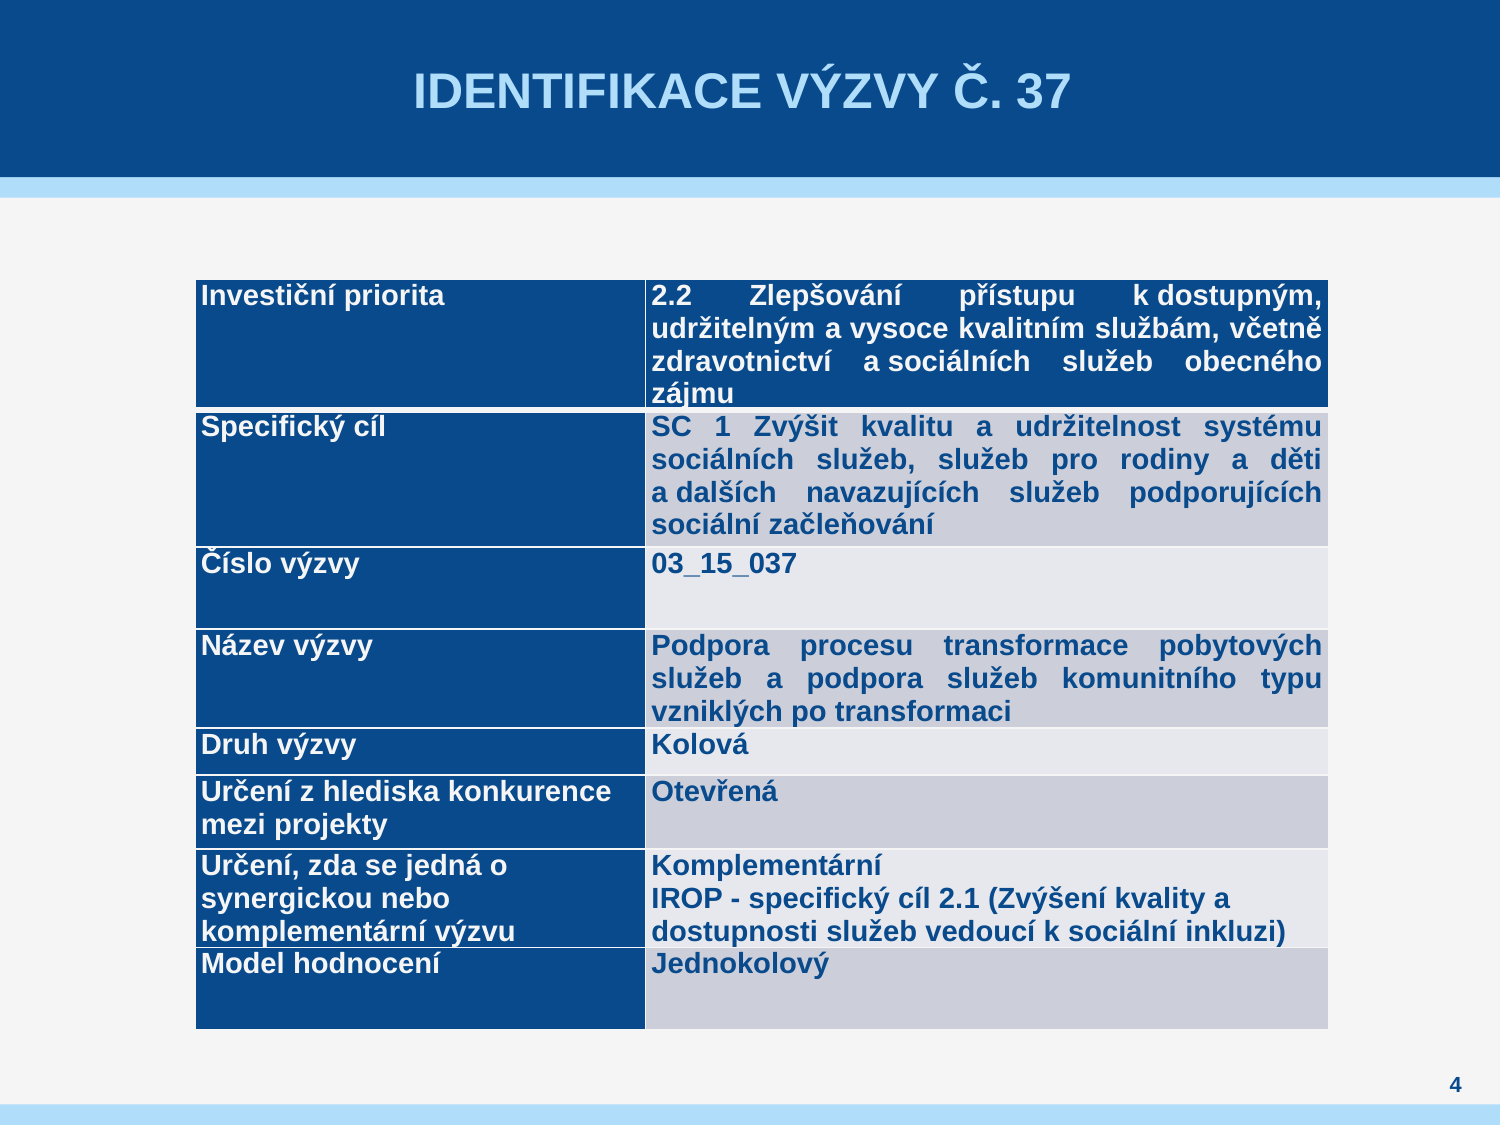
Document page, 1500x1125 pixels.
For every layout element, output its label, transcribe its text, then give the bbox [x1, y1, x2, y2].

table_cell Komplementární IROP - specifický cíl 2.1 (Zvýšení kvality a dostupnosti služeb vedoucí k sociální inkluzi) [646, 850, 1328, 947]
table_cell Specifický cíl [196, 413, 645, 546]
table_cell Číslo výzvy [196, 548, 645, 628]
title Identifikace výzvy č. 37 [59, 0, 1441, 178]
table_header Investiční priorita [196, 280, 645, 407]
table_cell Podpora procesu transformace pobytových služeb a podpora služeb komunitního typu vzniklých po transformaci [646, 630, 1328, 727]
slide_number 4 [1417, 1068, 1495, 1099]
table_cell Určení, zda se jedná o synergickou nebo komplementární výzvu [196, 850, 645, 947]
table_cell Otevřená [646, 776, 1328, 848]
table_cell SC 1 Zvýšit kvalitu a udržitelnost systému sociálních služeb, služeb pro rodiny a děti a dalších navazujících služeb podporujících sociální začleňování [646, 413, 1328, 546]
table_cell Jednokolový [646, 948, 1328, 1029]
table_cell Kolová [646, 729, 1328, 774]
table_header 2.2 Zlepšování přístupu k dostupným, udržitelným a vysoce kvalitním službám, včetně zdravotnictví a sociálních služeb obecného zájmu [646, 280, 1328, 407]
table_cell 03_15_037 [646, 548, 1328, 628]
table_cell Druh výzvy [196, 729, 645, 774]
table_cell Model hodnocení [196, 948, 645, 1029]
table_cell Název výzvy [196, 630, 645, 727]
table_cell Určení z hlediska konkurence mezi projekty [196, 776, 645, 848]
